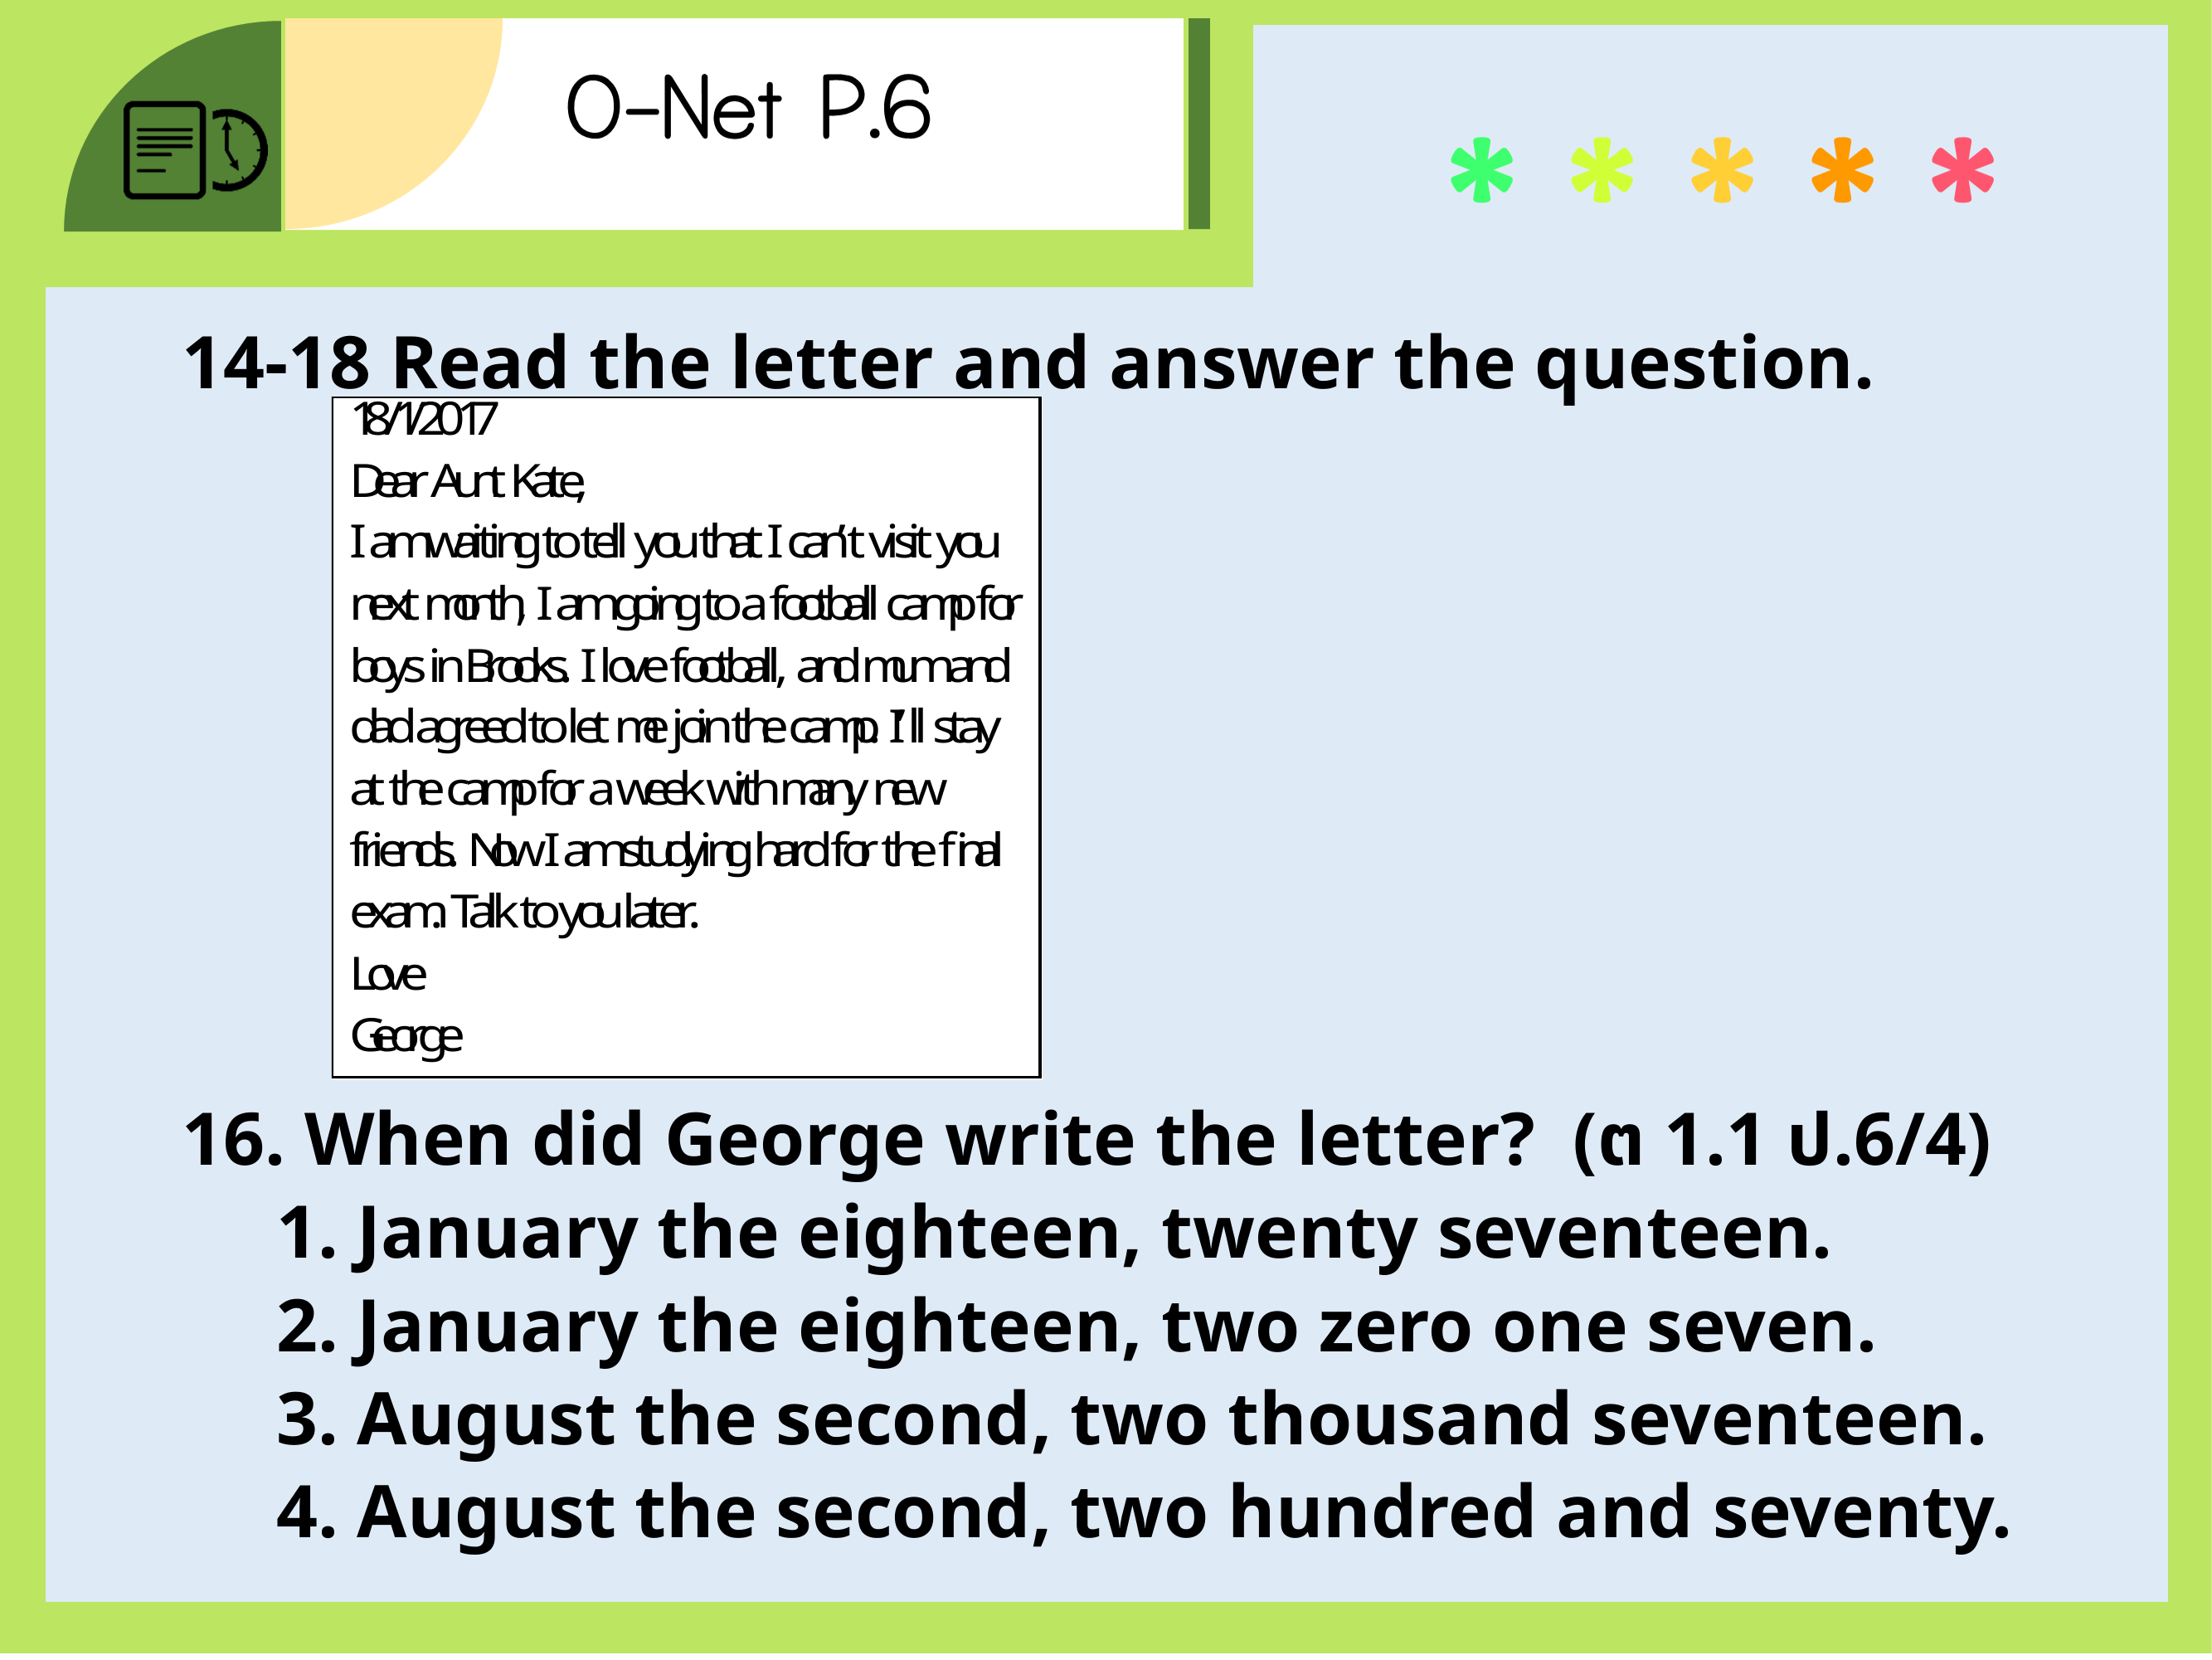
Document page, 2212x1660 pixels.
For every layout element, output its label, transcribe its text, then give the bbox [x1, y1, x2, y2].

picture [0, 0, 2212, 1653]
text_box 14-18 Read the letter and answer the question. 16. When did George write the letter? (ต 1.1 ป.6/4) 1. January the eighteen, twenty seventeen. 2. January the eighteen, two zero one seven. 3. August the second, two thousand seventeen. 4. August the second, two hundred and seventy. [169, 1653, 2076, 1659]
